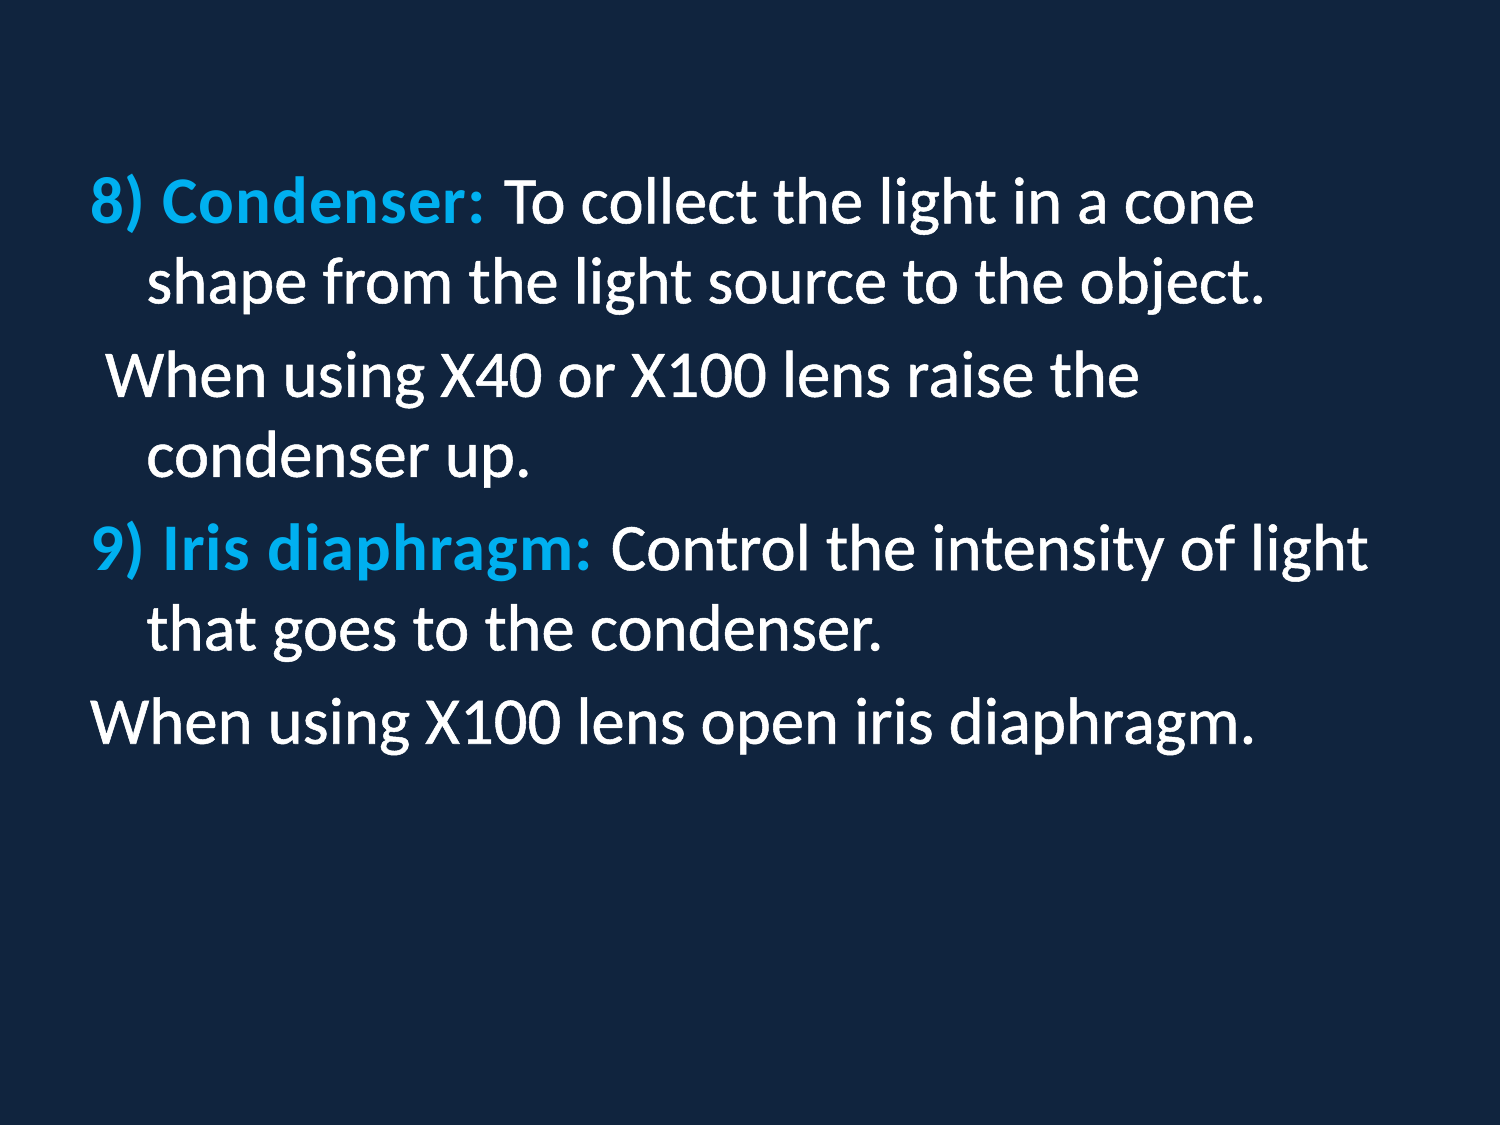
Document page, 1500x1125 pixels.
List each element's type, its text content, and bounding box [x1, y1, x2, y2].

list 8) Condenser: To collect the light in a cone shape from the light source to the object. When using X40 or X100 lens raise the condenser up. 9) Iris diaphragm: Control the intensity of light that goes to the condenser. When using X100 lens open iris diaphragm. [75, 149, 1425, 1047]
